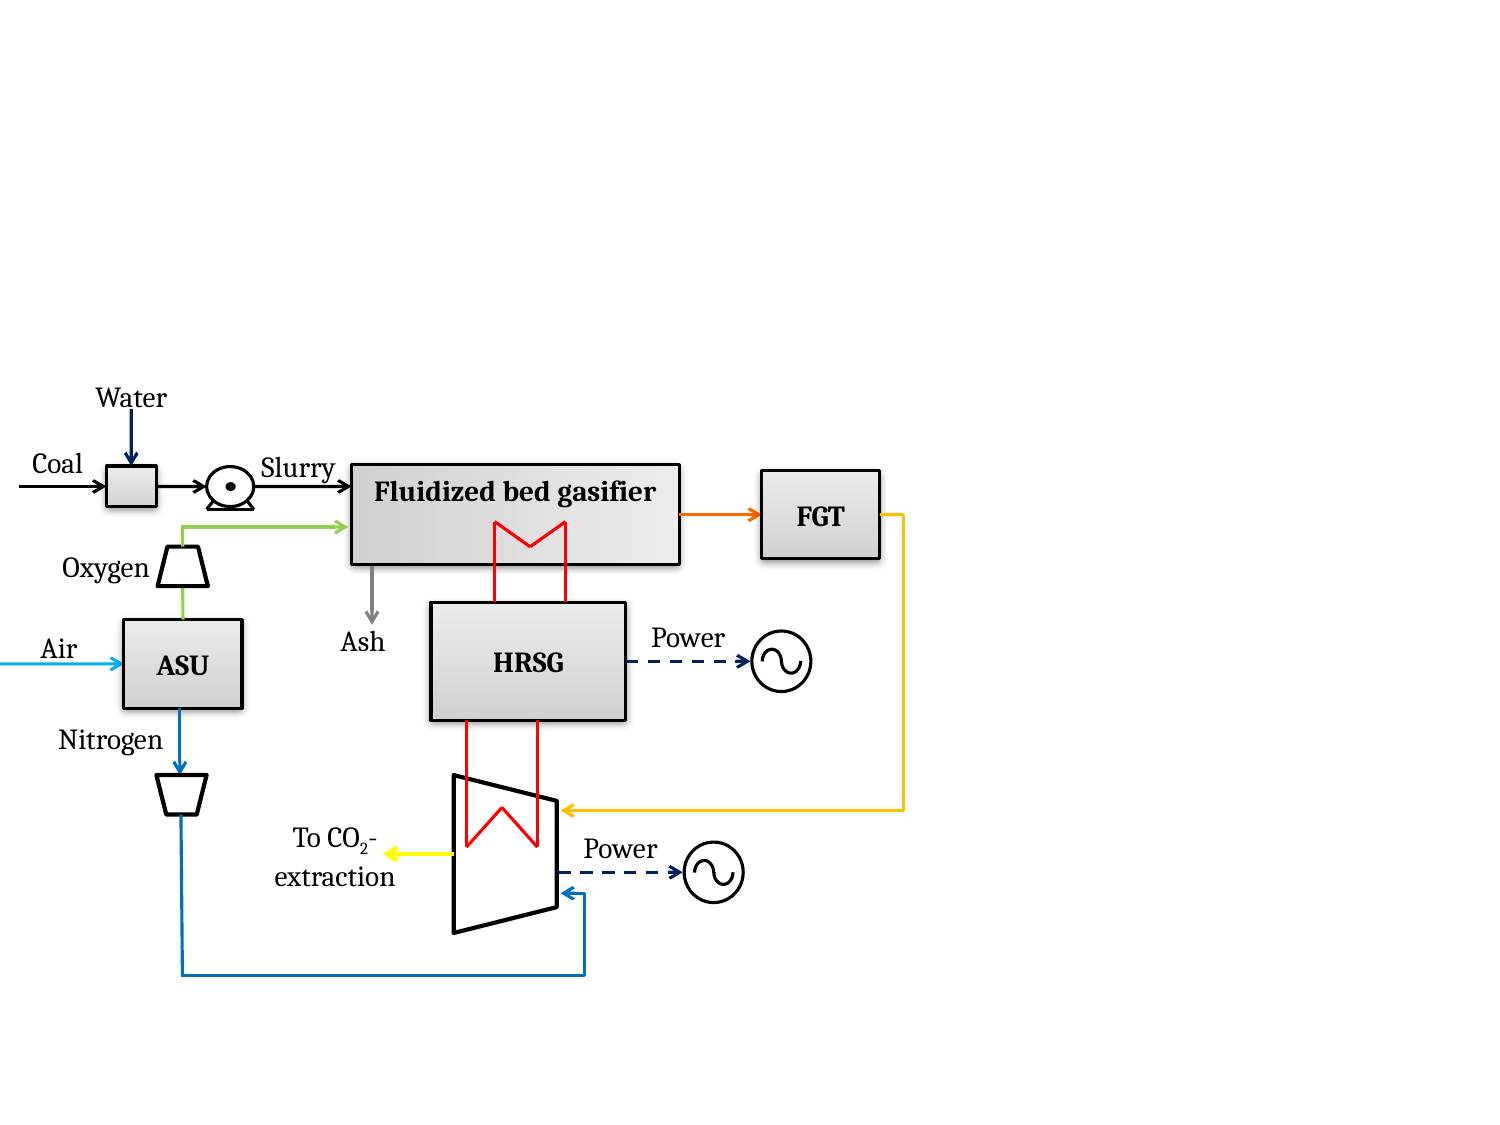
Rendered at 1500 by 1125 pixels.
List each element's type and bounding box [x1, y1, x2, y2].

text_box [0, 370, 904, 977]
